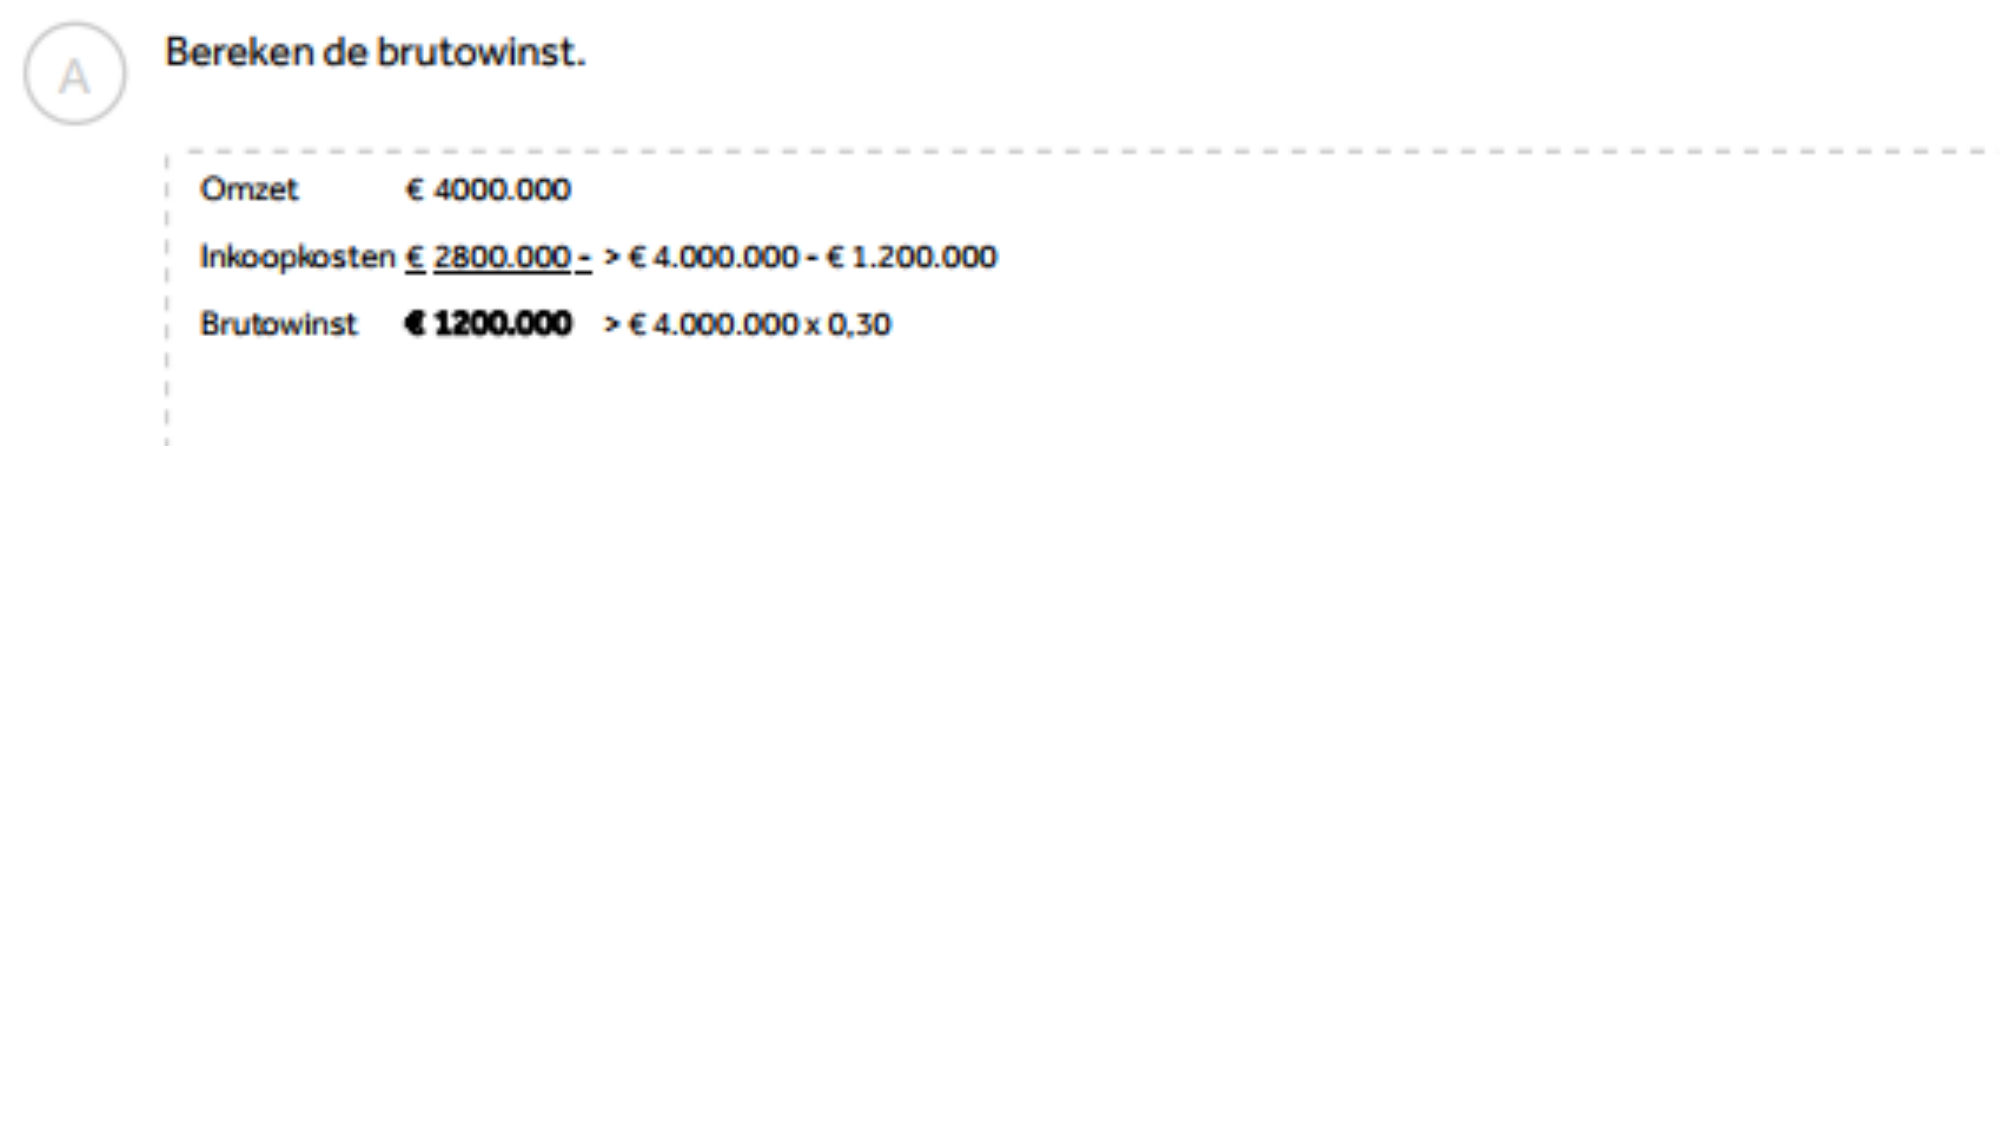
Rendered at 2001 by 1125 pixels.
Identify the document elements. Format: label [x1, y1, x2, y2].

picture [0, 0, 2000, 446]
